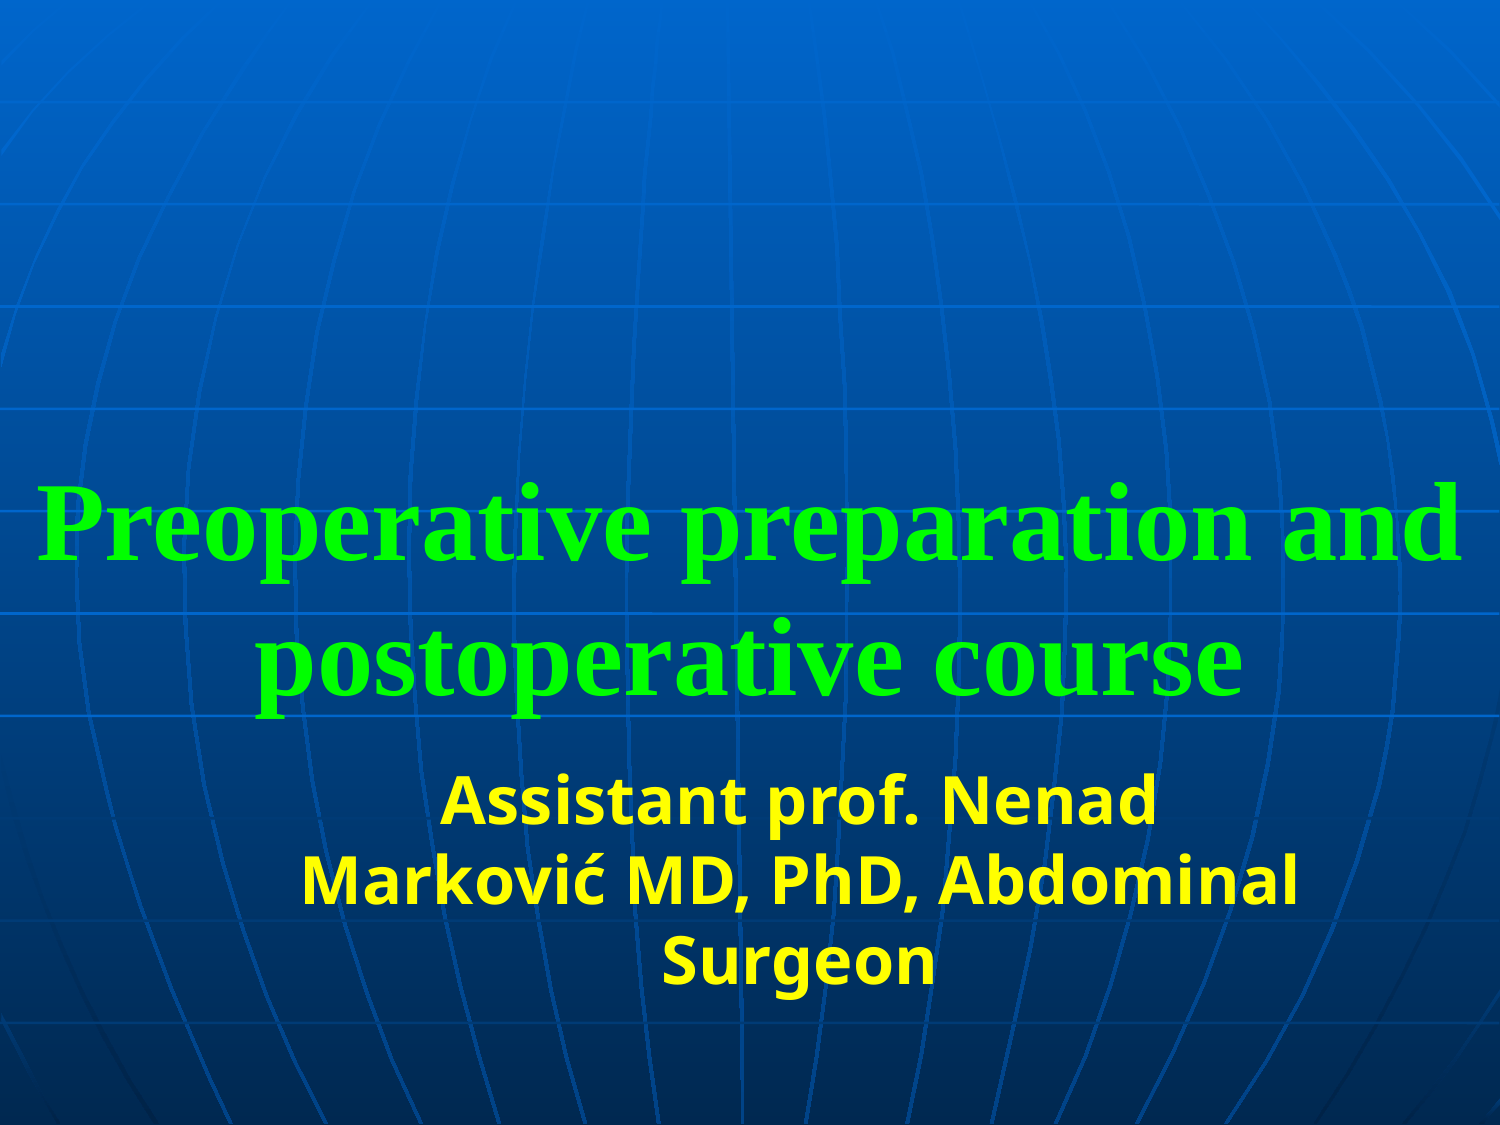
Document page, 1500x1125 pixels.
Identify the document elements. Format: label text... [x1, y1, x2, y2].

subtitle Assistant prof. Nenad Marković MD, PhD, Abdominal Surgeon [274, 749, 1326, 1038]
title Preoperative preparation and postoperative course [0, 212, 1500, 726]
